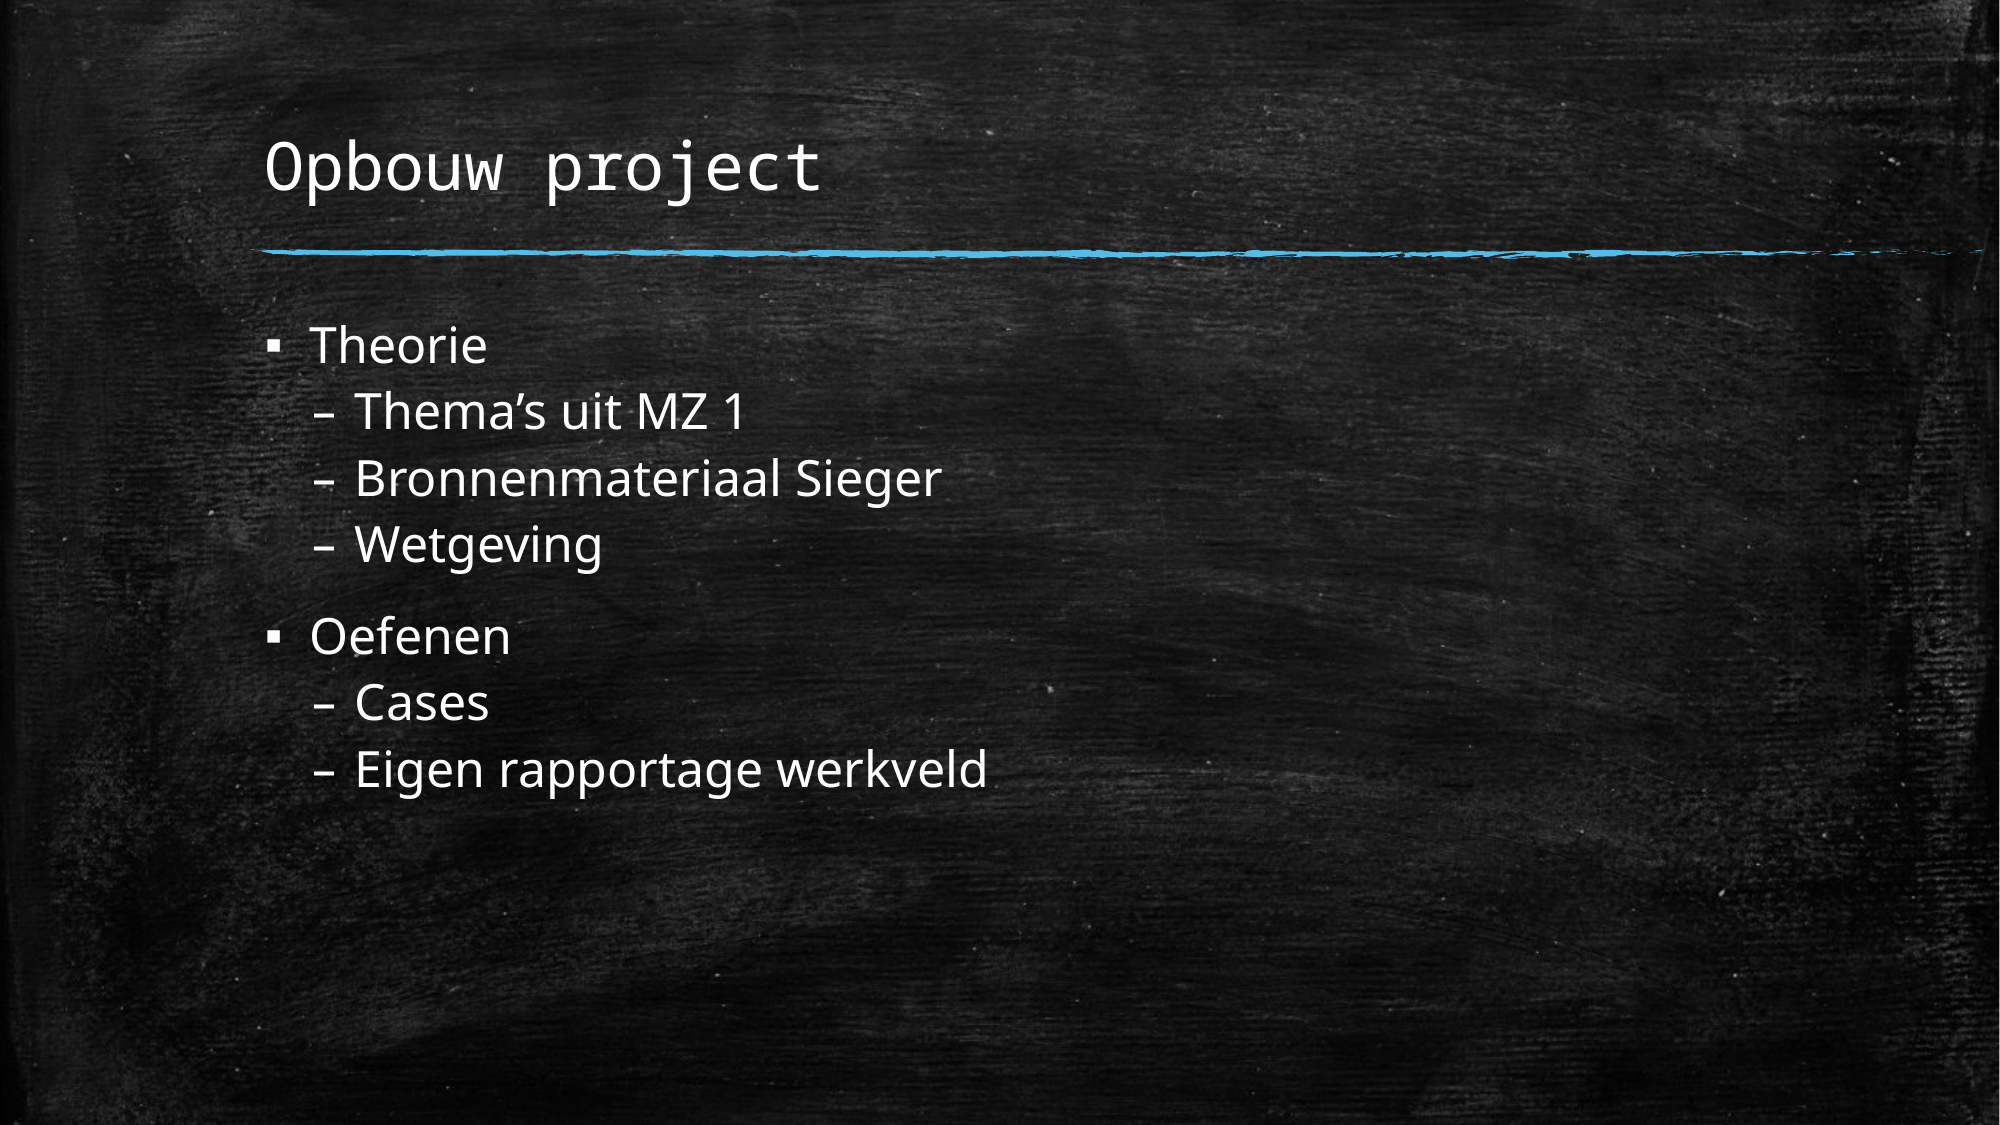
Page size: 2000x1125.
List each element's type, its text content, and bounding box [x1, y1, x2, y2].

list Theorie Thema’s uit MZ 1 Bronnenmateriaal Sieger Wetgeving Oefenen Cases Eigen rapportage werkveld [249, 312, 1750, 1013]
title Opbouw project [249, 45, 1750, 213]
